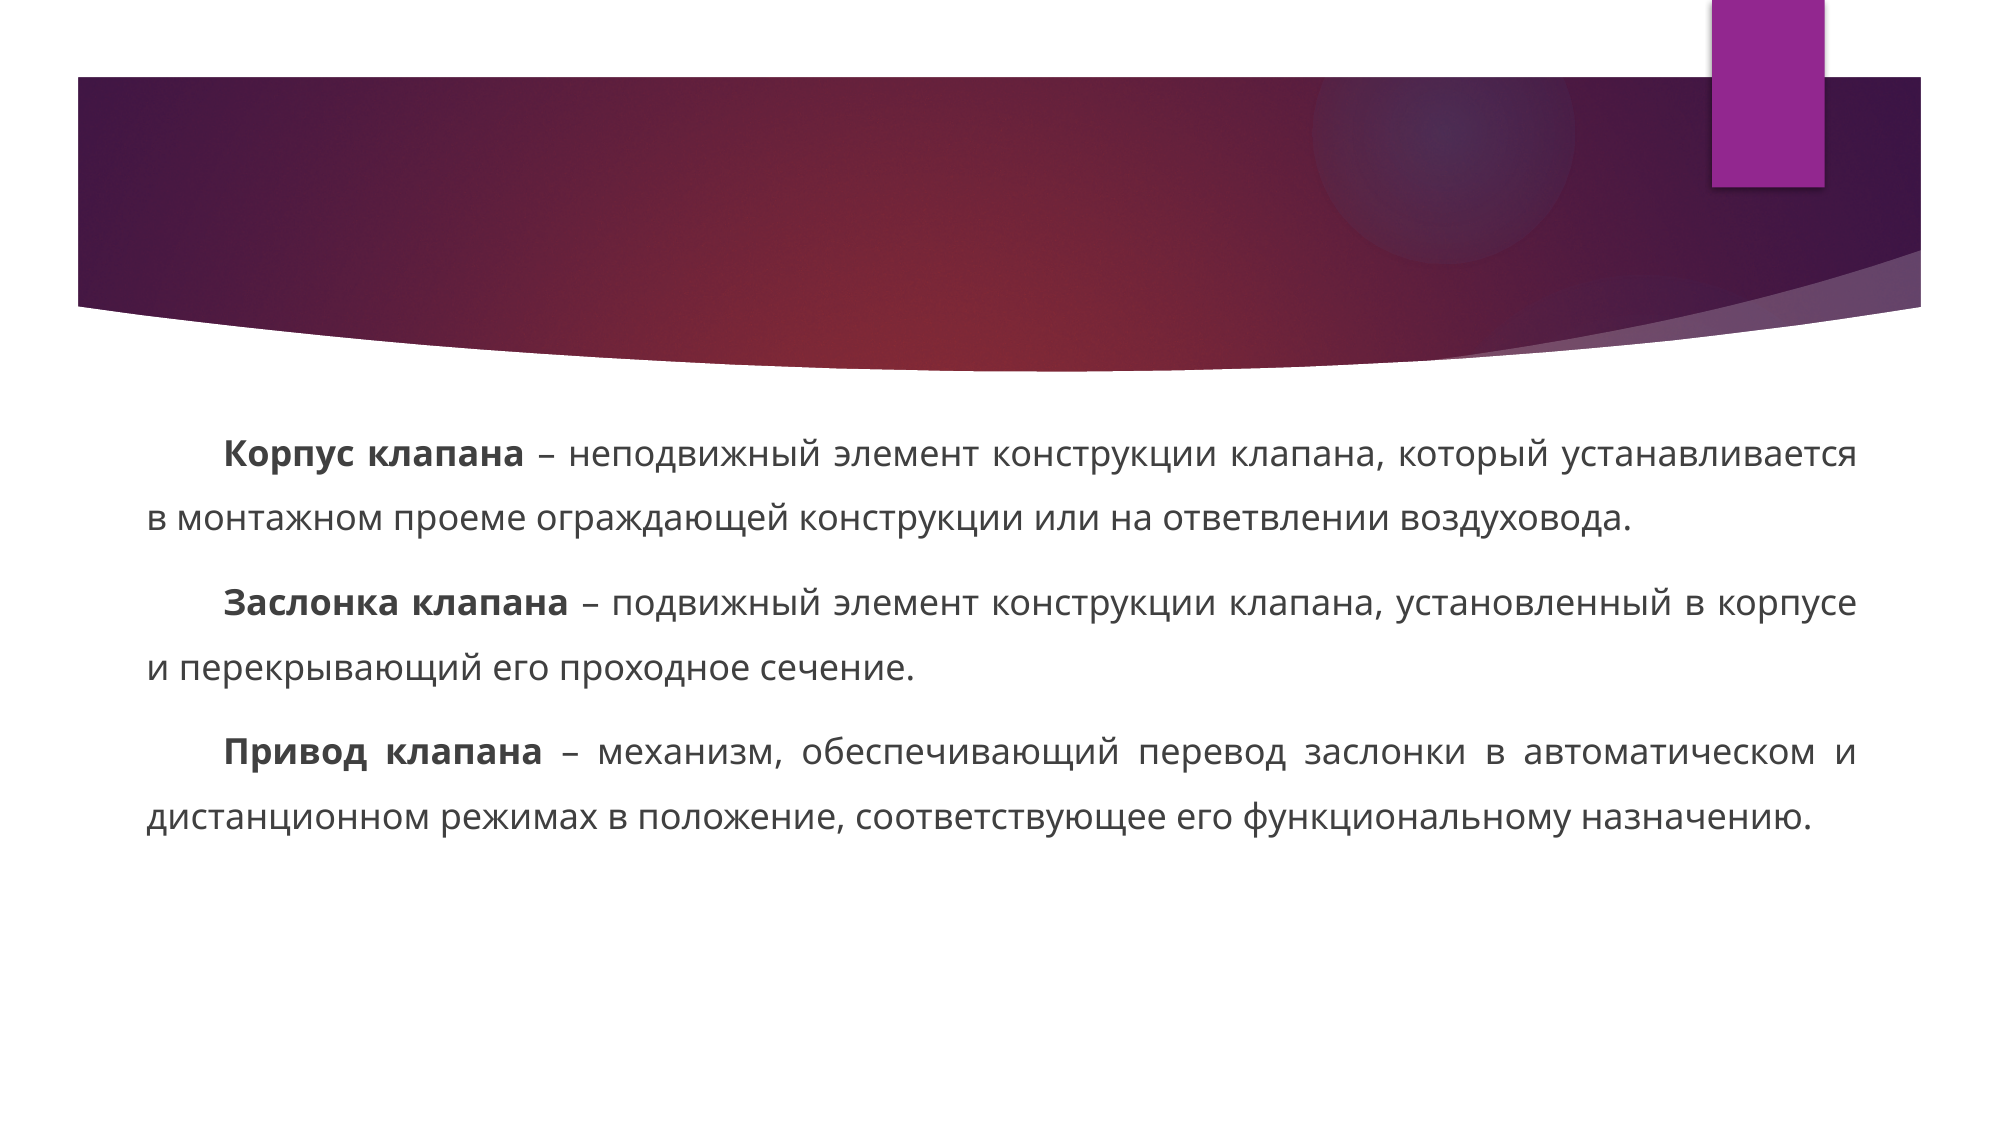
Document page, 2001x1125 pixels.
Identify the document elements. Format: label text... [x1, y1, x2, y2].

list Корпус клапана – неподвижный элемент конструкции клапана, который устанавливается в монтажном проеме ограждающей конструкции или на ответвлении воздуховода. Заслонка клапана – подвижный элемент конструкции клапана, установленный в корпусе и перекрывающий его проходное сечение. Привод клапана – механизм, обеспечивающий перевод заслонки в автоматическом и дистанционном режимах в положение, соответствующее его функциональному назначению. [131, 401, 1874, 962]
